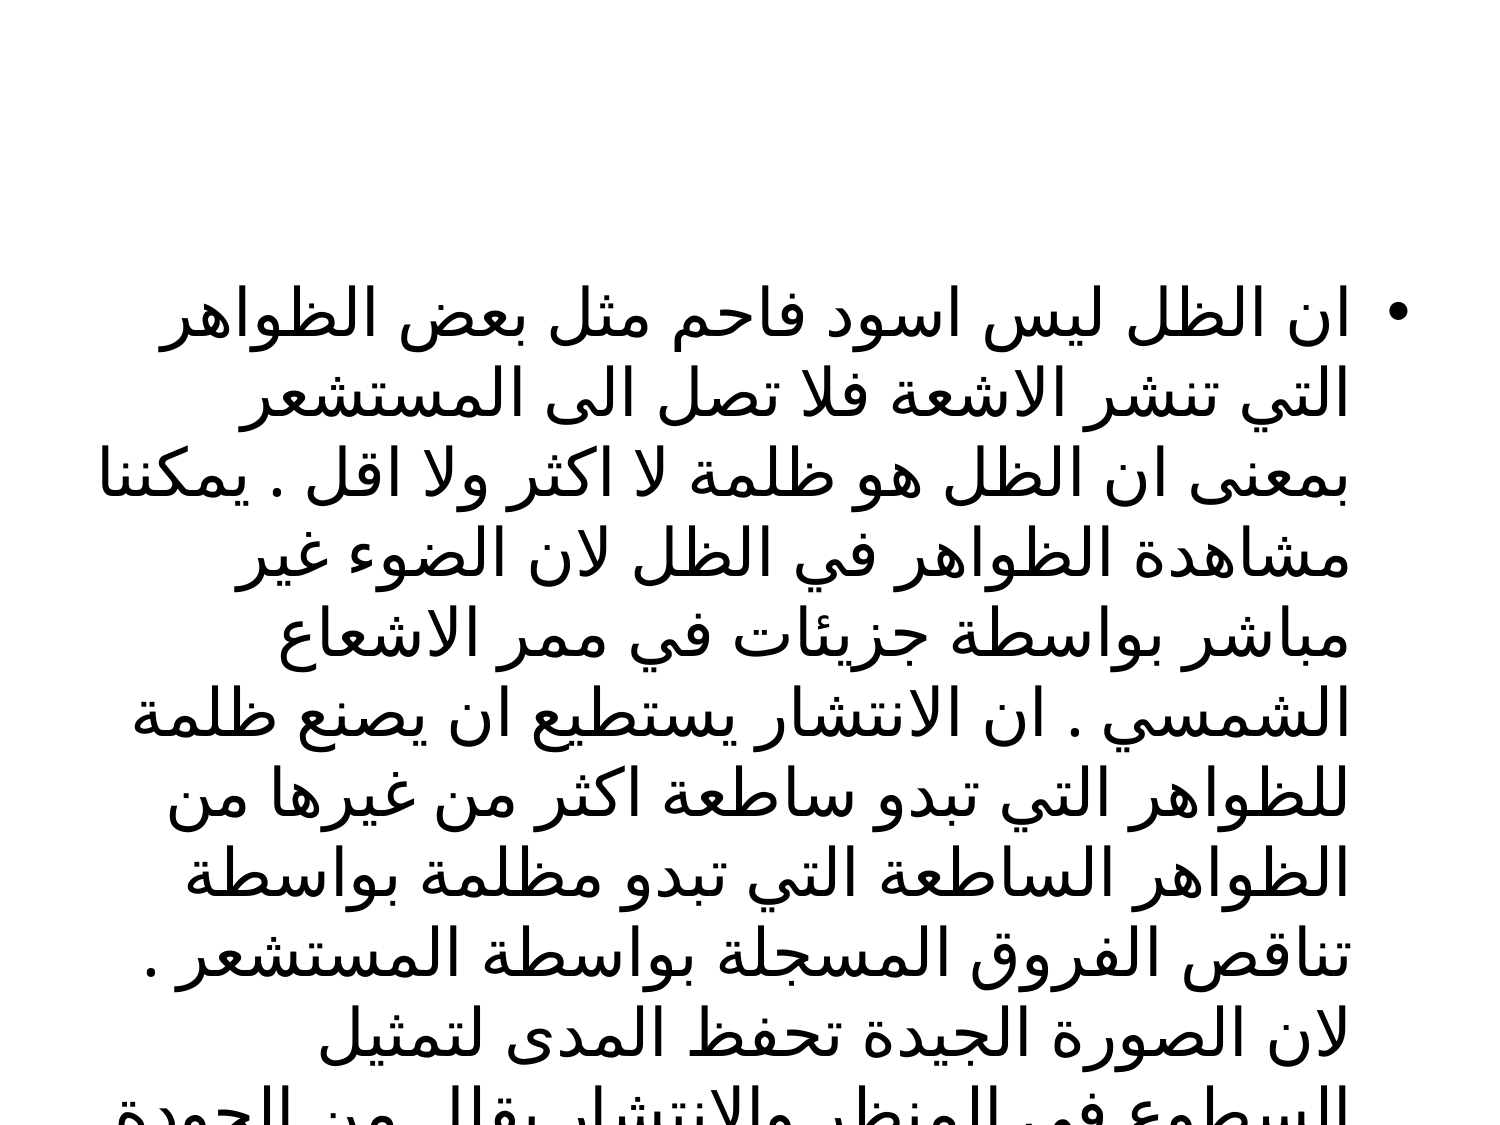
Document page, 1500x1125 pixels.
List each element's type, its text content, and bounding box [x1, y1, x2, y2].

list ان الظل ليس اسود فاحم مثل بعض الظواهر التي تنشر الاشعة فلا تصل الى المستشعر بمعنى ان الظل هو ظلمة لا اكثر ولا اقل . يمكننا مشاهدة الظواهر في الظل لان الضوء غير مباشر بواسطة جزيئات في ممر الاشعاع الشمسي . ان الانتشار يستطيع ان يصنع ظلمة للظواهر التي تبدو ساطعة اكثر من غيرها من الظواهر الساطعة التي تبدو مظلمة بواسطة تناقص الفروق المسجلة بواسطة المستشعر . لان الصورة الجيدة تحفظ المدى لتمثيل السطوع في المنظر والانتشار يقلل من الجودة في الصورة . [75, 262, 1425, 1005]
